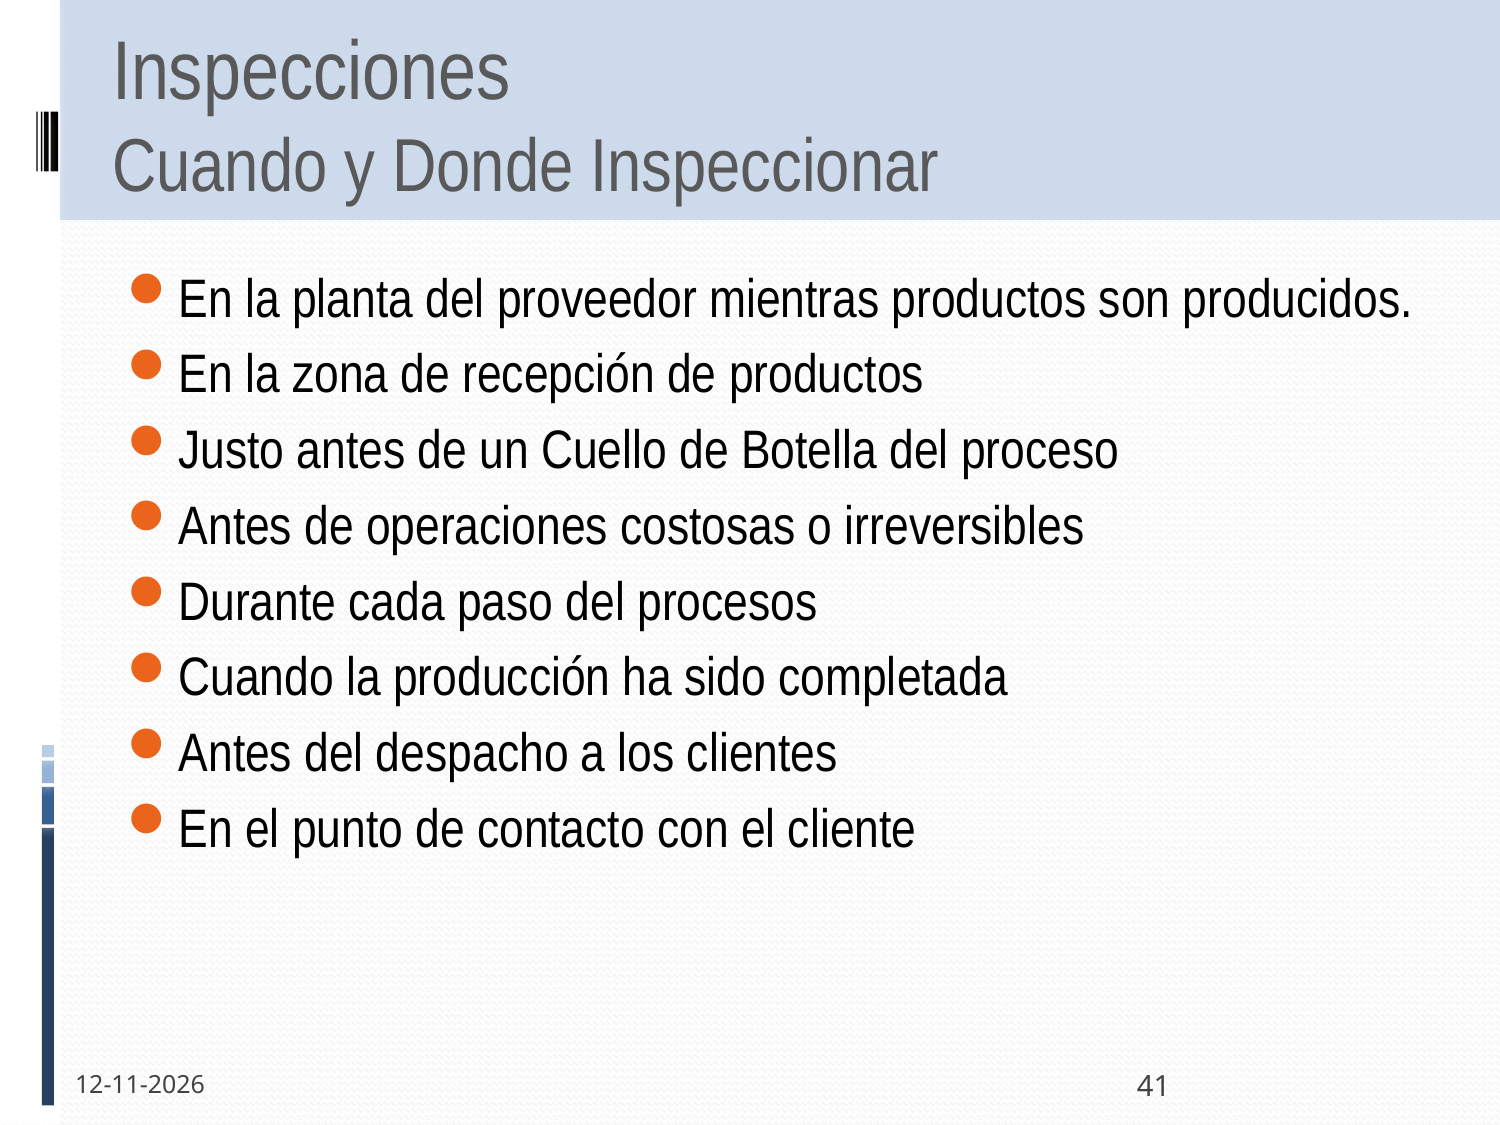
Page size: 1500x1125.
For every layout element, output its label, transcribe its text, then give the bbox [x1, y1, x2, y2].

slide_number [75, 1042, 243, 1103]
title Inspecciones Cuando y Donde Inspeccionar [111, 18, 1436, 207]
slide_number 41 [1045, 1046, 1171, 1107]
list En la planta del proveedor mientras productos son producidos. En la zona de recepción de productos Justo antes de un Cuello de Botella del proceso Antes de operaciones costosas o irreversibles Durante cada paso del procesos Cuando la producción ha sido completada Antes del despacho a los clientes En el punto de contacto con el cliente [111, 255, 1436, 1038]
